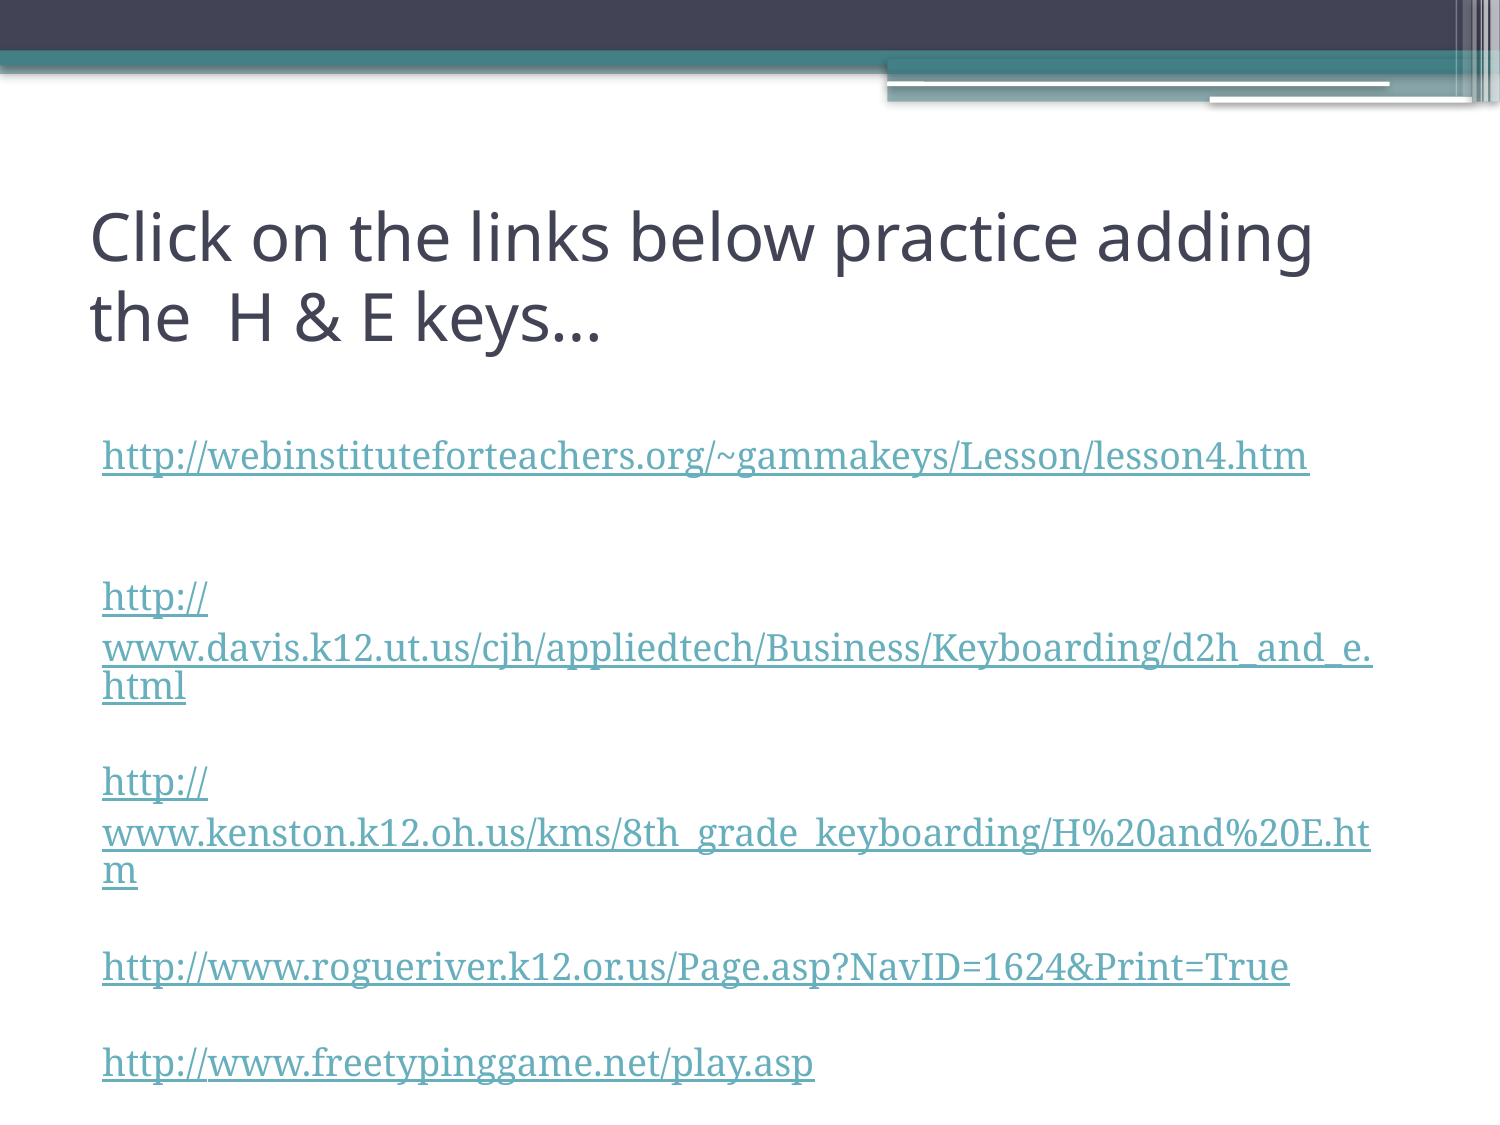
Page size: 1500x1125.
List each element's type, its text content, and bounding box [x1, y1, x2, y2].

title Click on the links below practice adding the H & E keys… [75, 187, 1425, 363]
text_box http://webinstituteforteachers.org/~gammakeys/Lesson/lesson4.htm http://www.davis.k12.ut.us/cjh/appliedtech/Business/Keyboarding/d2h_and_e.html http://www.kenston.k12.oh.us/kms/8th_grade_keyboarding/H%20and%20E.htm http://www.rogueriver.k12.or.us/Page.asp?NavID=1624&Print=True http://www.freetypinggame.net/play.asp [87, 424, 1400, 1125]
